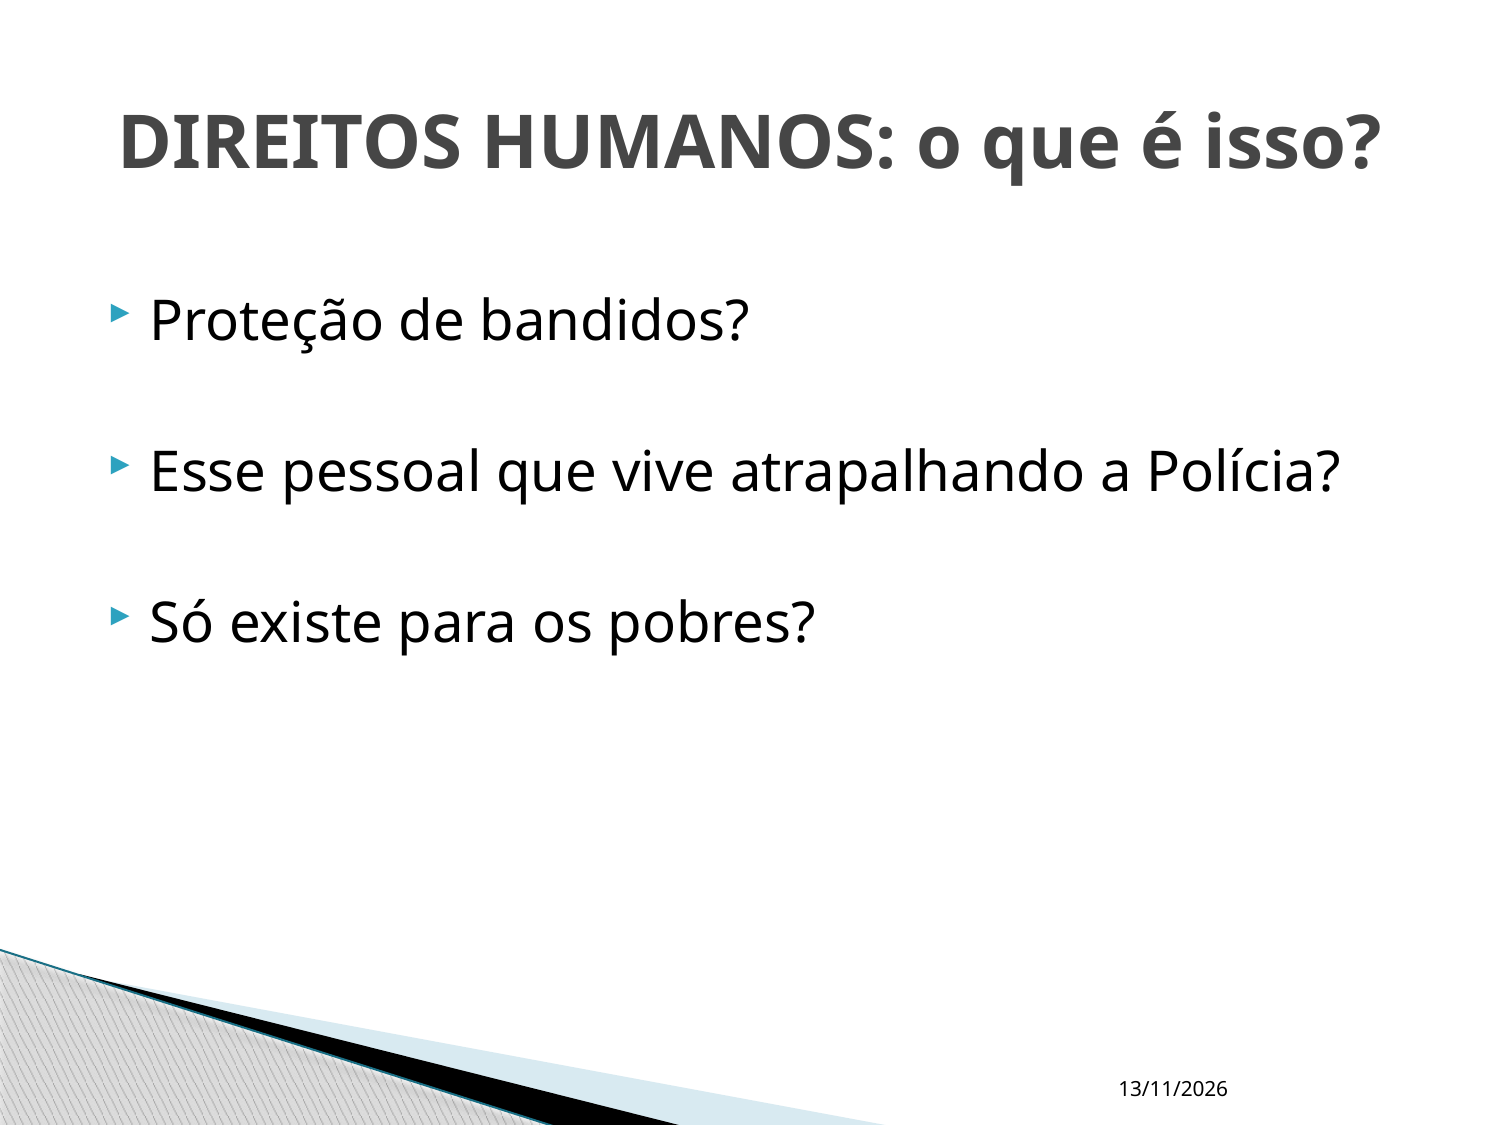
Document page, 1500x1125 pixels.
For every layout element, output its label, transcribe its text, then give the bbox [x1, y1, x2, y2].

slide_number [1103, 1051, 1419, 1112]
title DIREITOS HUMANOS: o que é isso? [75, 45, 1425, 233]
list Proteção de bandidos? Esse pessoal que vive atrapalhando a Polícia? Só existe para os pobres? [75, 243, 1425, 986]
